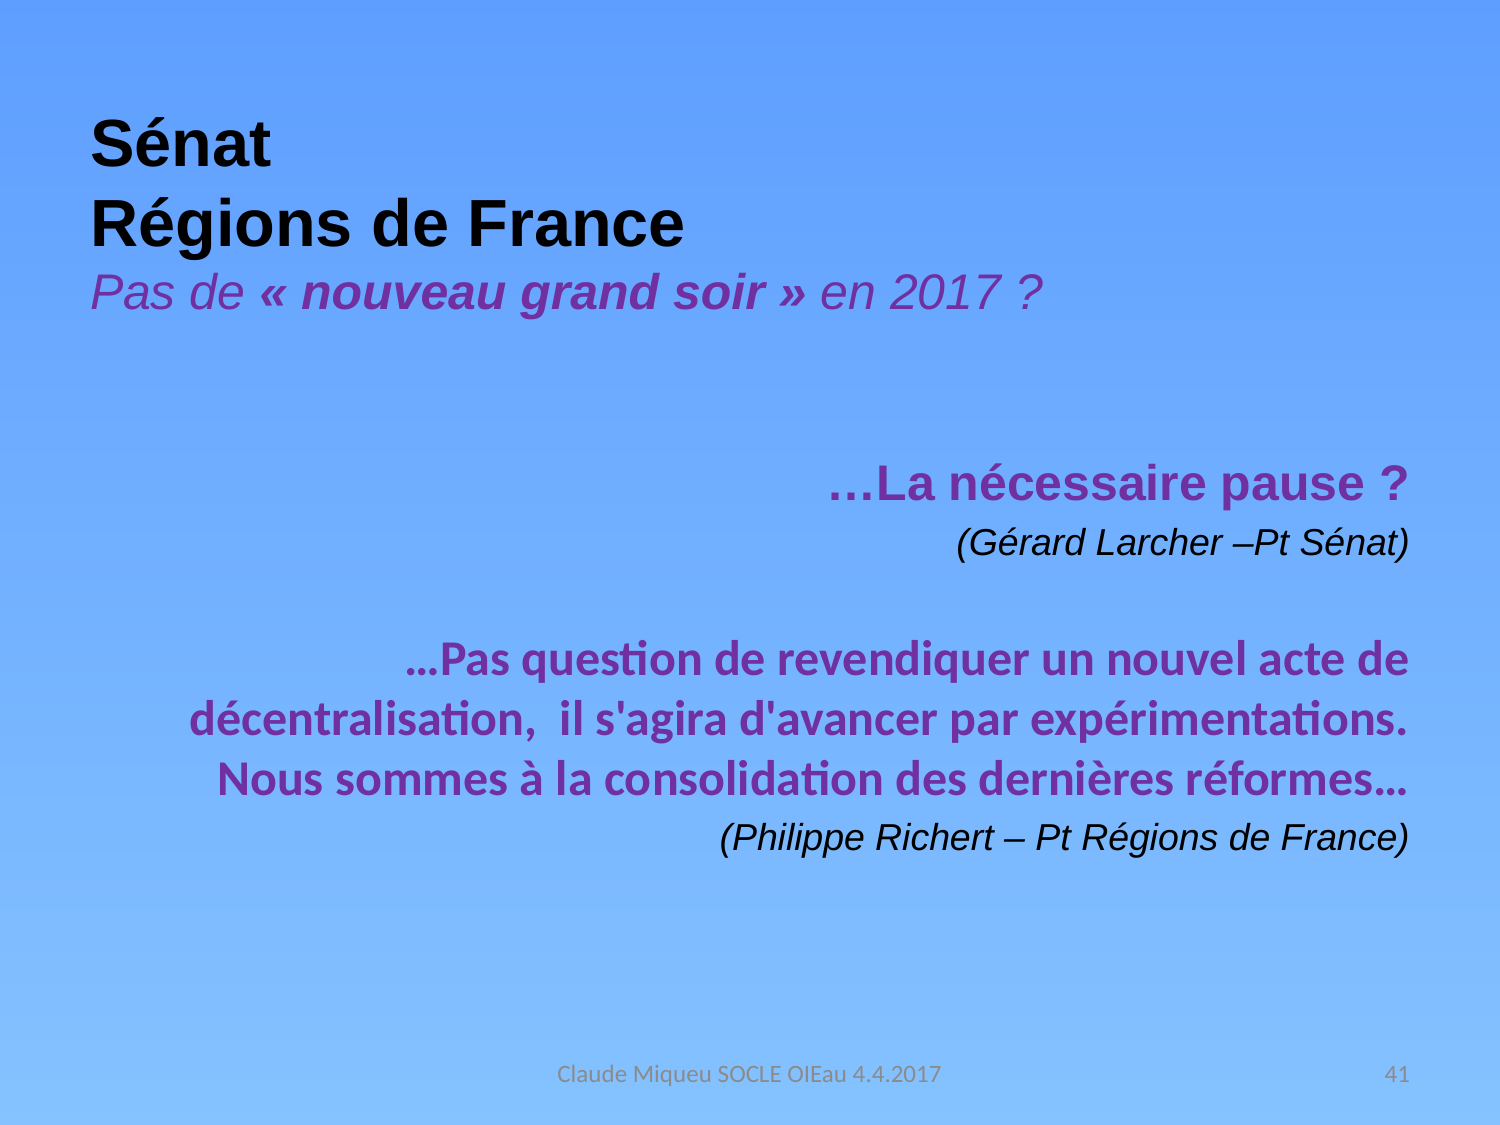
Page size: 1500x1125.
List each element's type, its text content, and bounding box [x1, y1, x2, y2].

title Sénat Régions de France Pas de « nouveau grand soir » en 2017 ? [75, 45, 1425, 363]
footer Claude Miqueu SOCLE OIEau 4.4.2017 [512, 1042, 988, 1103]
slide_number 41 [1074, 1042, 1425, 1103]
list …La nécessaire pause ? (Gérard Larcher –Pt Sénat) …Pas question de revendiquer un nouvel acte de décentralisation, il s'agira d'avancer par expérimentations. Nous sommes à la consolidation des dernières réformes… (Philippe Richert – Pt Régions de France) [75, 363, 1425, 1020]
